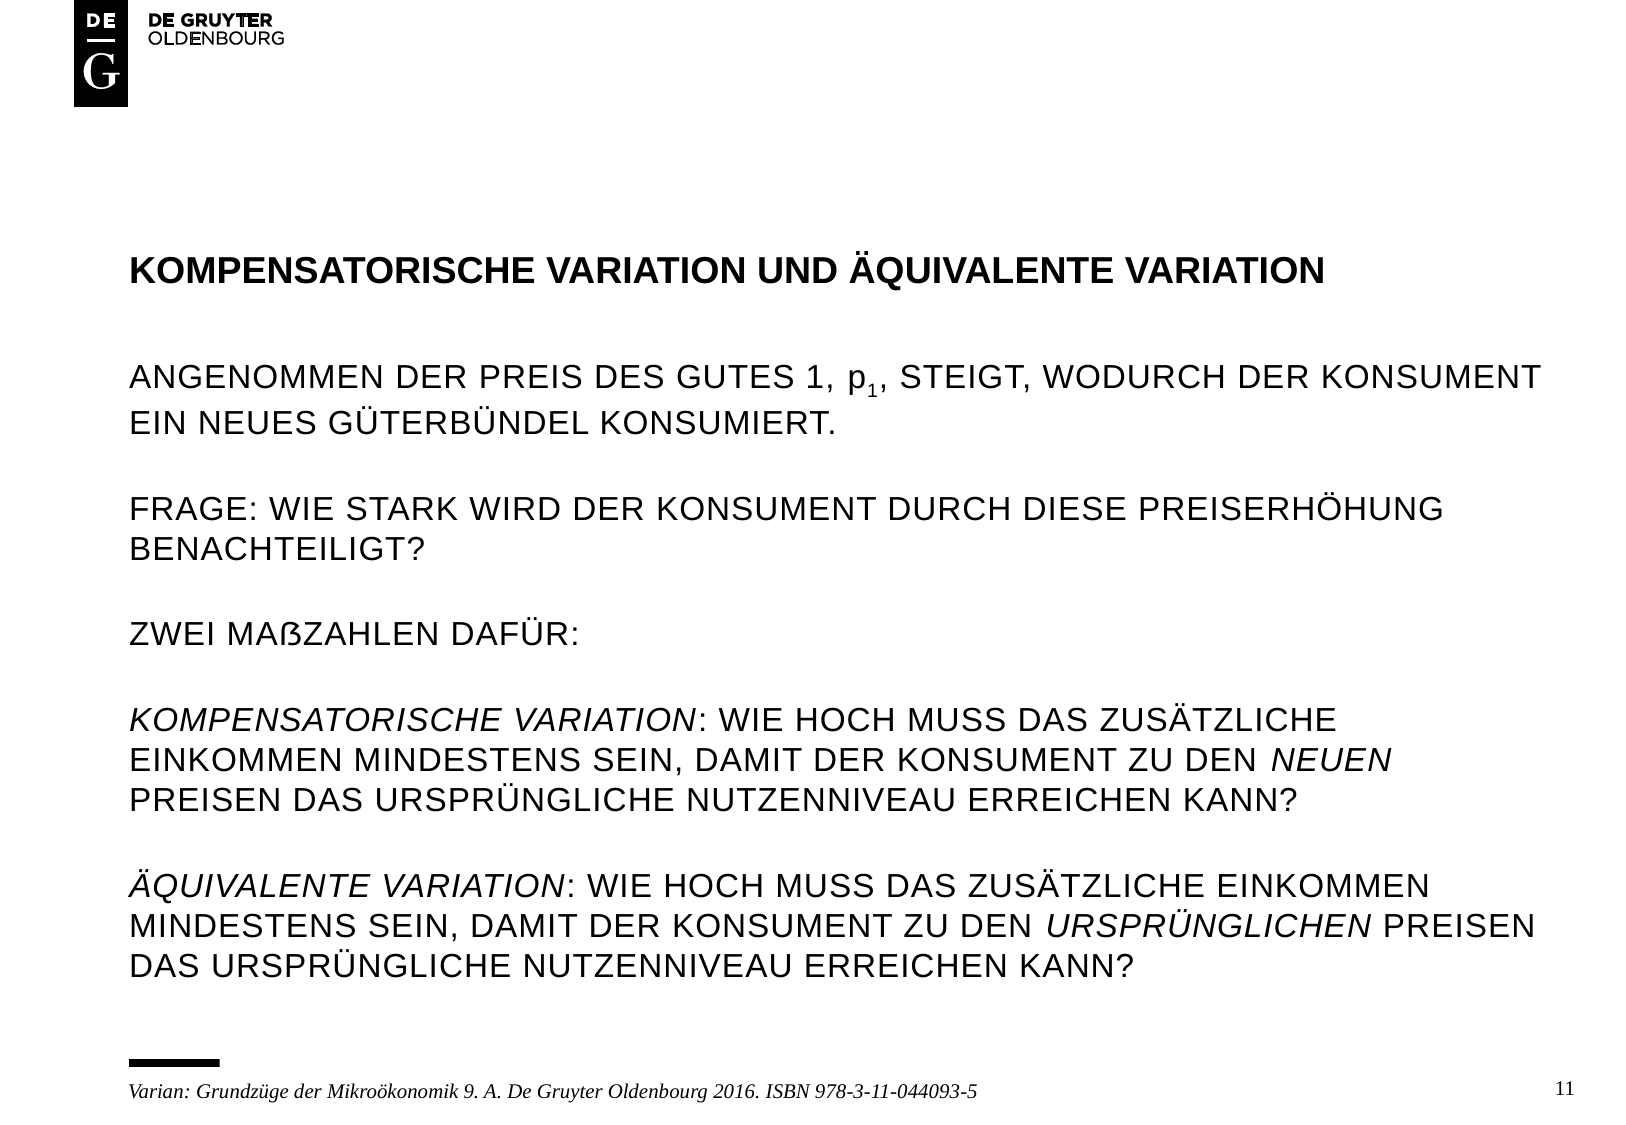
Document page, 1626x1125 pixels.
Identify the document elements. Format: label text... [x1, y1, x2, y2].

slide_number 11 [1554, 1074, 1614, 1104]
list ANGENOMMEN DER PREIS DES GUTES 1, p1, STEIGt, WODURCH DER KONSUMENT EIN NEUES GÜTERBÜNDEL KONSUMIERT. Frage: wie stark wird der konsument durch diese preiserhöhung benachteiligt? Zwei maßzahlen dafür: Kompensatorische variation: wie hoch muss das zusätzliche einkommen mindestens sein, damit der konsument zu den neuen preisen das ursprüngliche nutzenniveau erreichen kann? Äquivalente variation: wie hoch muss das zusätzliche einkommen mindestens sein, damit der konsumenT zu den ursprünglichen preisen das ursprüngliche nutzenniveau erreichen kann? [129, 355, 1556, 1018]
title KOMPENSATORISCHE VARIATION UND ÄQUIVALENTE VARIATION [129, 245, 1556, 328]
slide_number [128, 1077, 1539, 1108]
